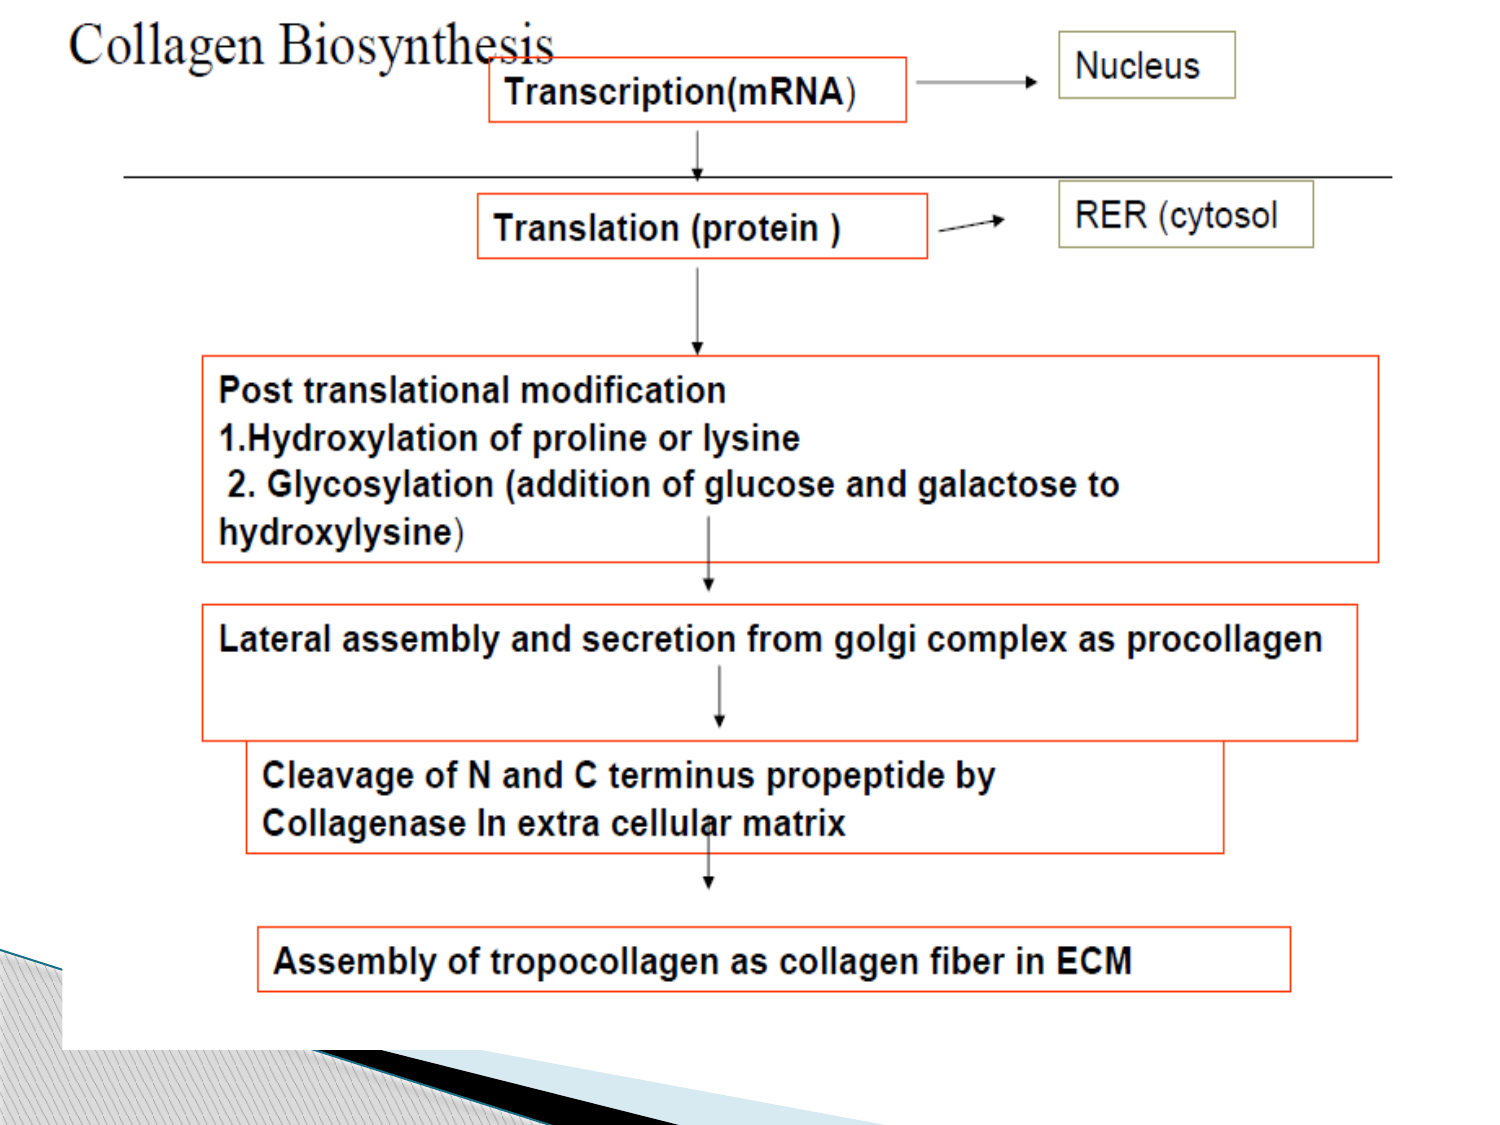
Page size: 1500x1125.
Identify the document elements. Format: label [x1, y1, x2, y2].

list [62, 0, 1401, 1051]
